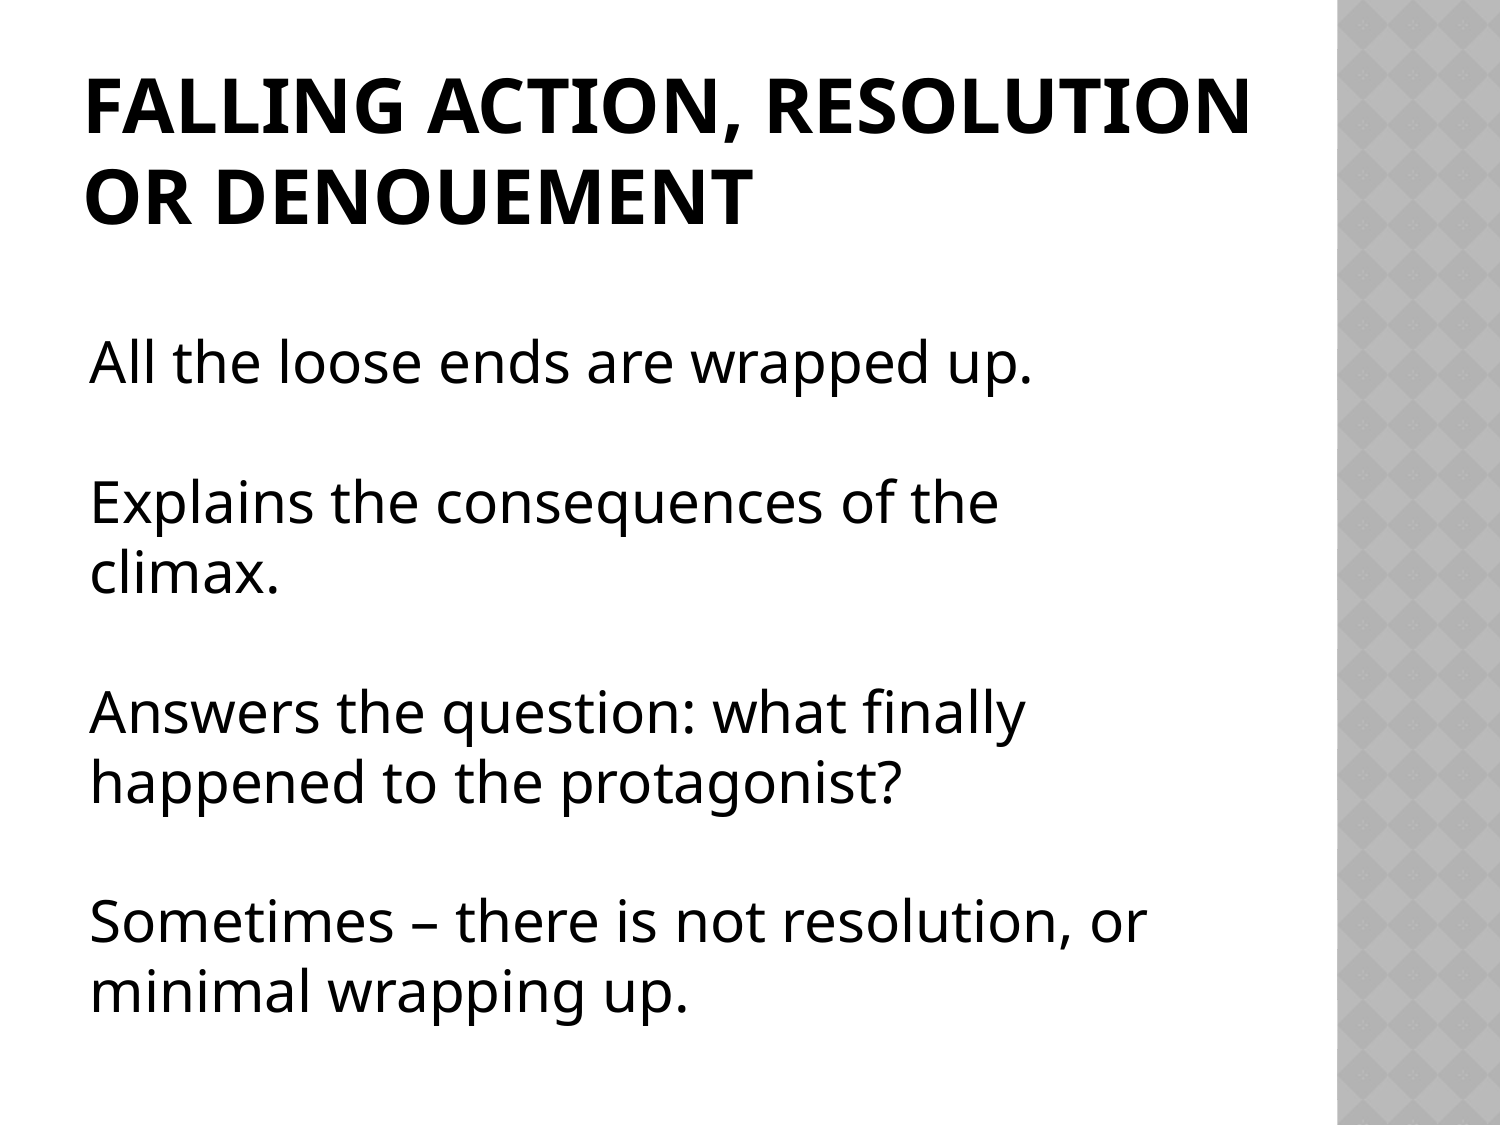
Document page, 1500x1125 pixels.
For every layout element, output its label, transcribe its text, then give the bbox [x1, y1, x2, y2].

text_box All the loose ends are wrapped up. Explains the consequences of the climax. Answers the question: what finally happened to the protagonist? Sometimes – there is not resolution, or minimal wrapping up. [74, 62, 1213, 1032]
title Falling action, resolution or denouement [75, 52, 1263, 240]
